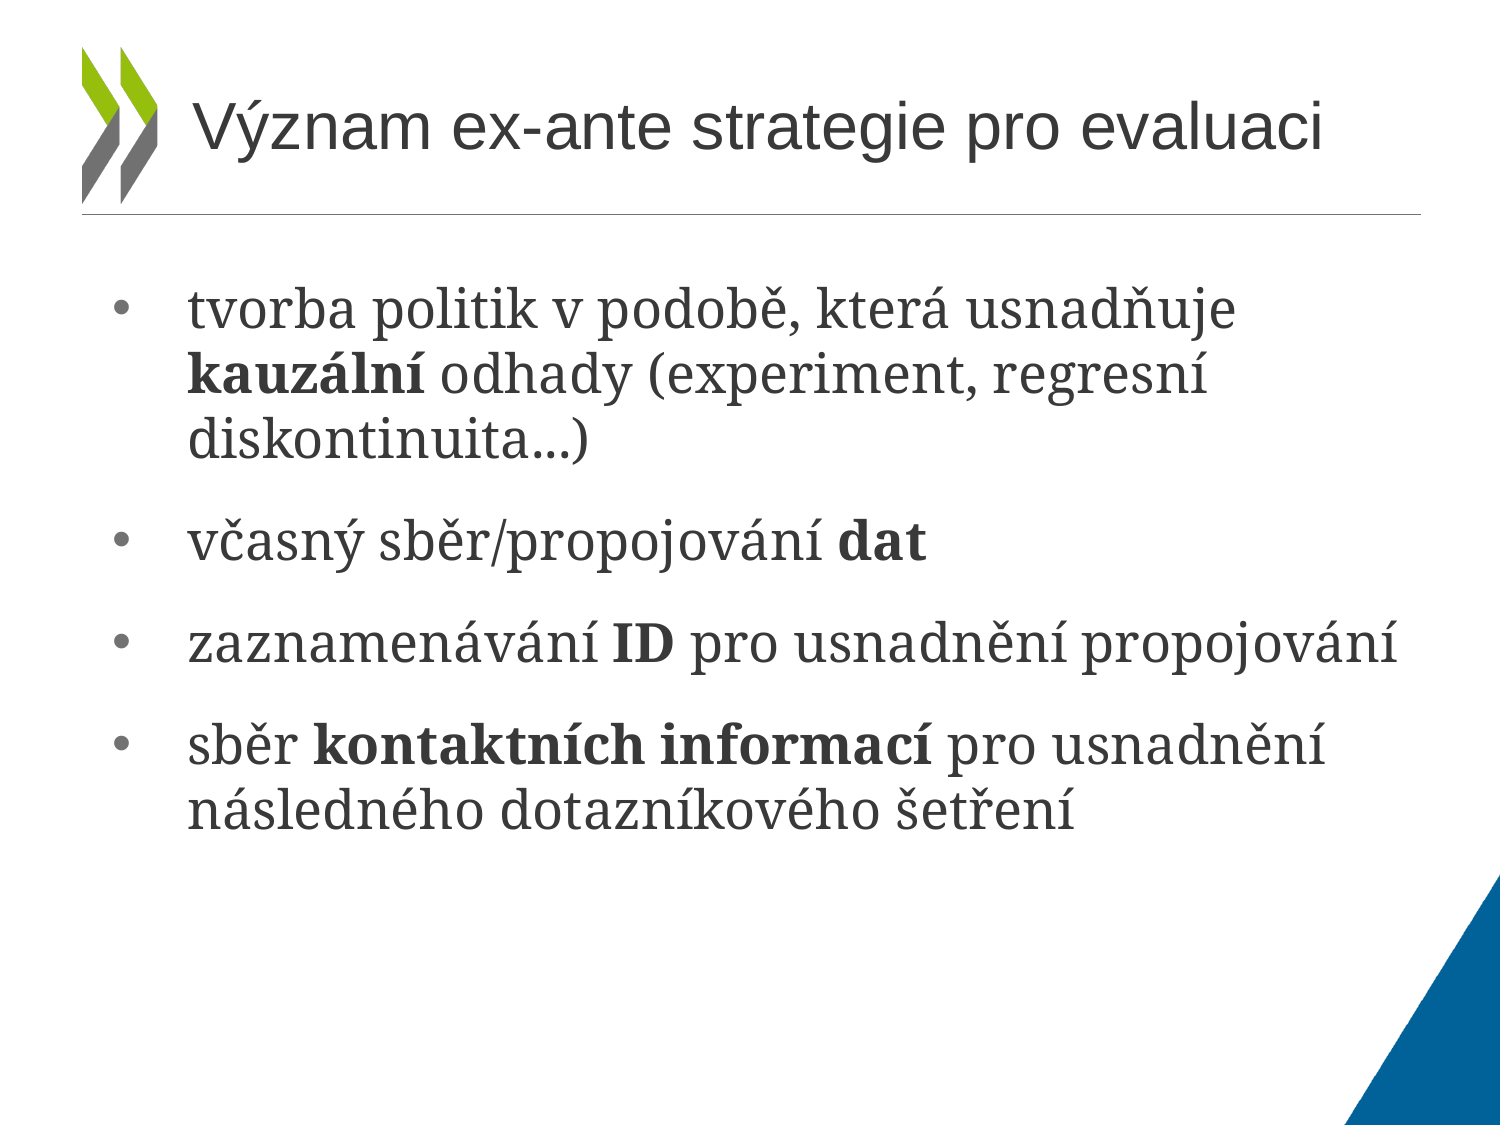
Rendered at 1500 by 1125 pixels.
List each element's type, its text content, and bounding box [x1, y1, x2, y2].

list tvorba politik v podobě, která usnadňuje kauzální odhady (experiment, regresní diskontinuita...) včasný sběr/propojování dat zaznamenávání ID pro usnadnění propojování sběr kontaktních informací pro usnadnění následného dotazníkového šetření [41, 267, 1447, 1010]
picture [1344, 874, 1500, 1125]
title Význam ex-ante strategie pro evaluaci [177, 38, 1394, 207]
